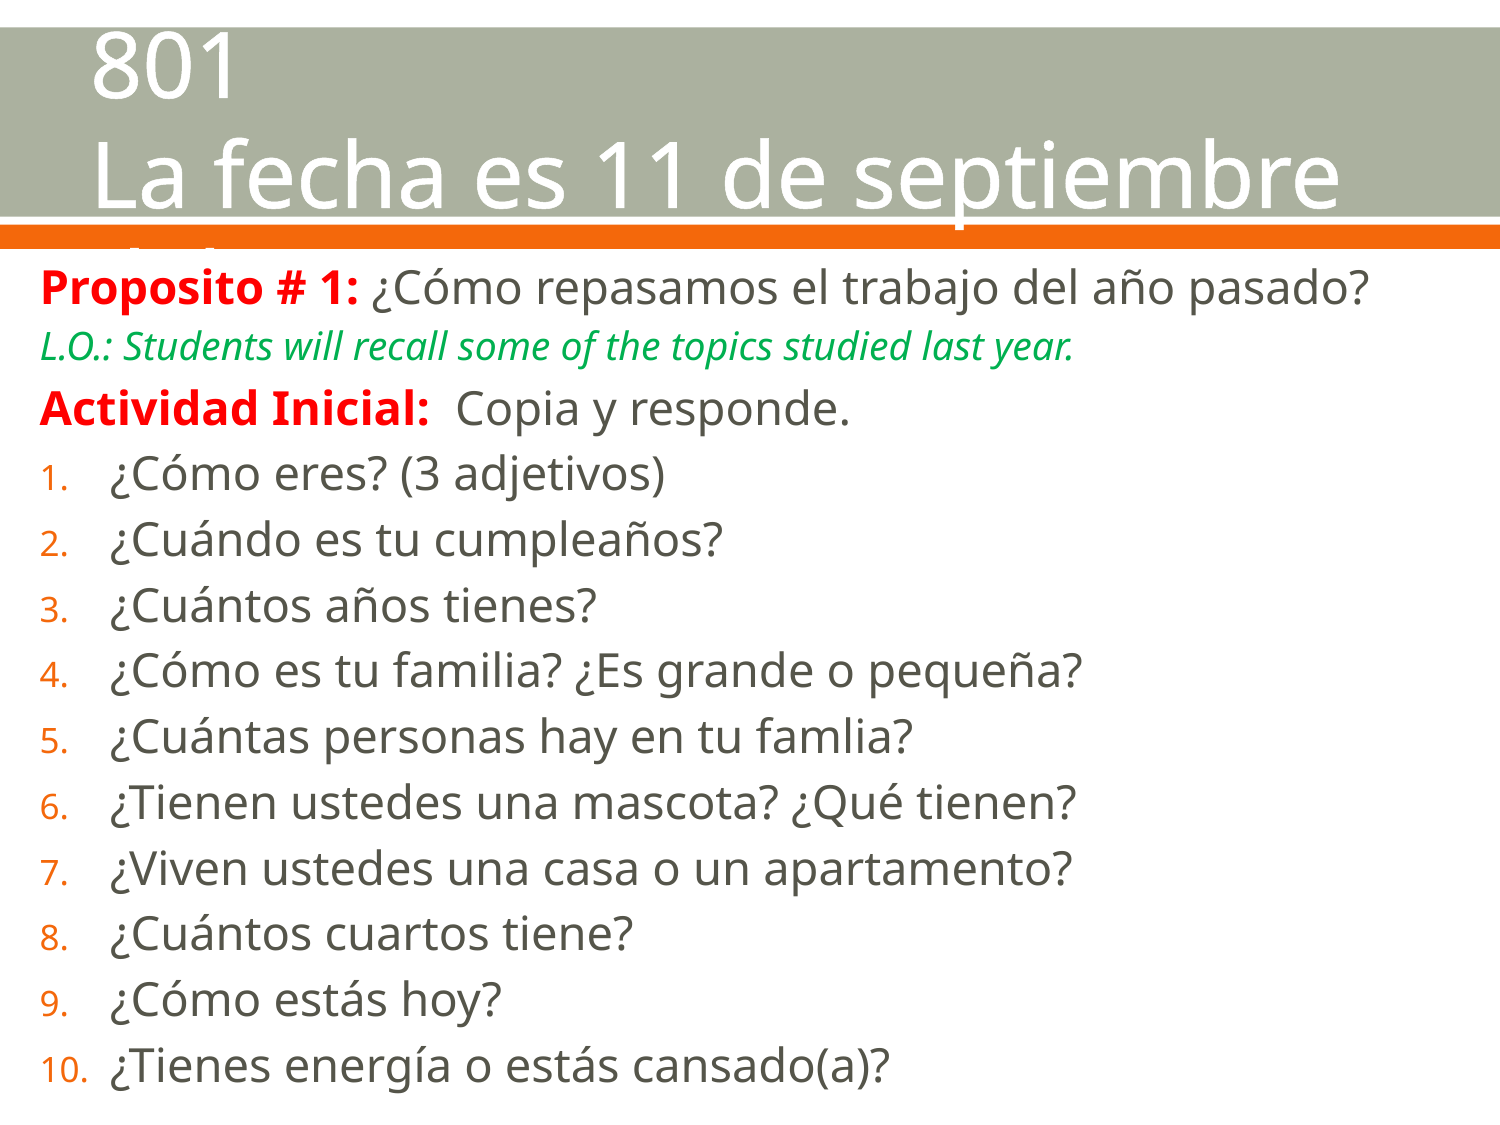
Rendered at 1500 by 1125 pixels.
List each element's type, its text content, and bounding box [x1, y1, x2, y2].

title Me llamo_______________ Clase 801 La fecha es 11 de septiembre del 2017 [75, 24, 1425, 208]
text_box Proposito # 1: ¿Cómo repasamos el trabajo del año pasado? L.O.: Students will recall some of the topics studied last year. Actividad Inicial: Copia y responde. ¿Cómo eres? (3 adjetivos) ¿Cuándo es tu cumpleaños? ¿Cuántos años tienes? ¿Cómo es tu familia? ¿Es grande o pequeña? ¿Cuántas personas hay en tu famlia? ¿Tienen ustedes una mascota? ¿Qué tienen? ¿Viven ustedes una casa o un apartamento? ¿Cuántos cuartos tiene? ¿Cómo estás hoy? ¿Tienes energía o estás cansado(a)? [24, 249, 1438, 1113]
